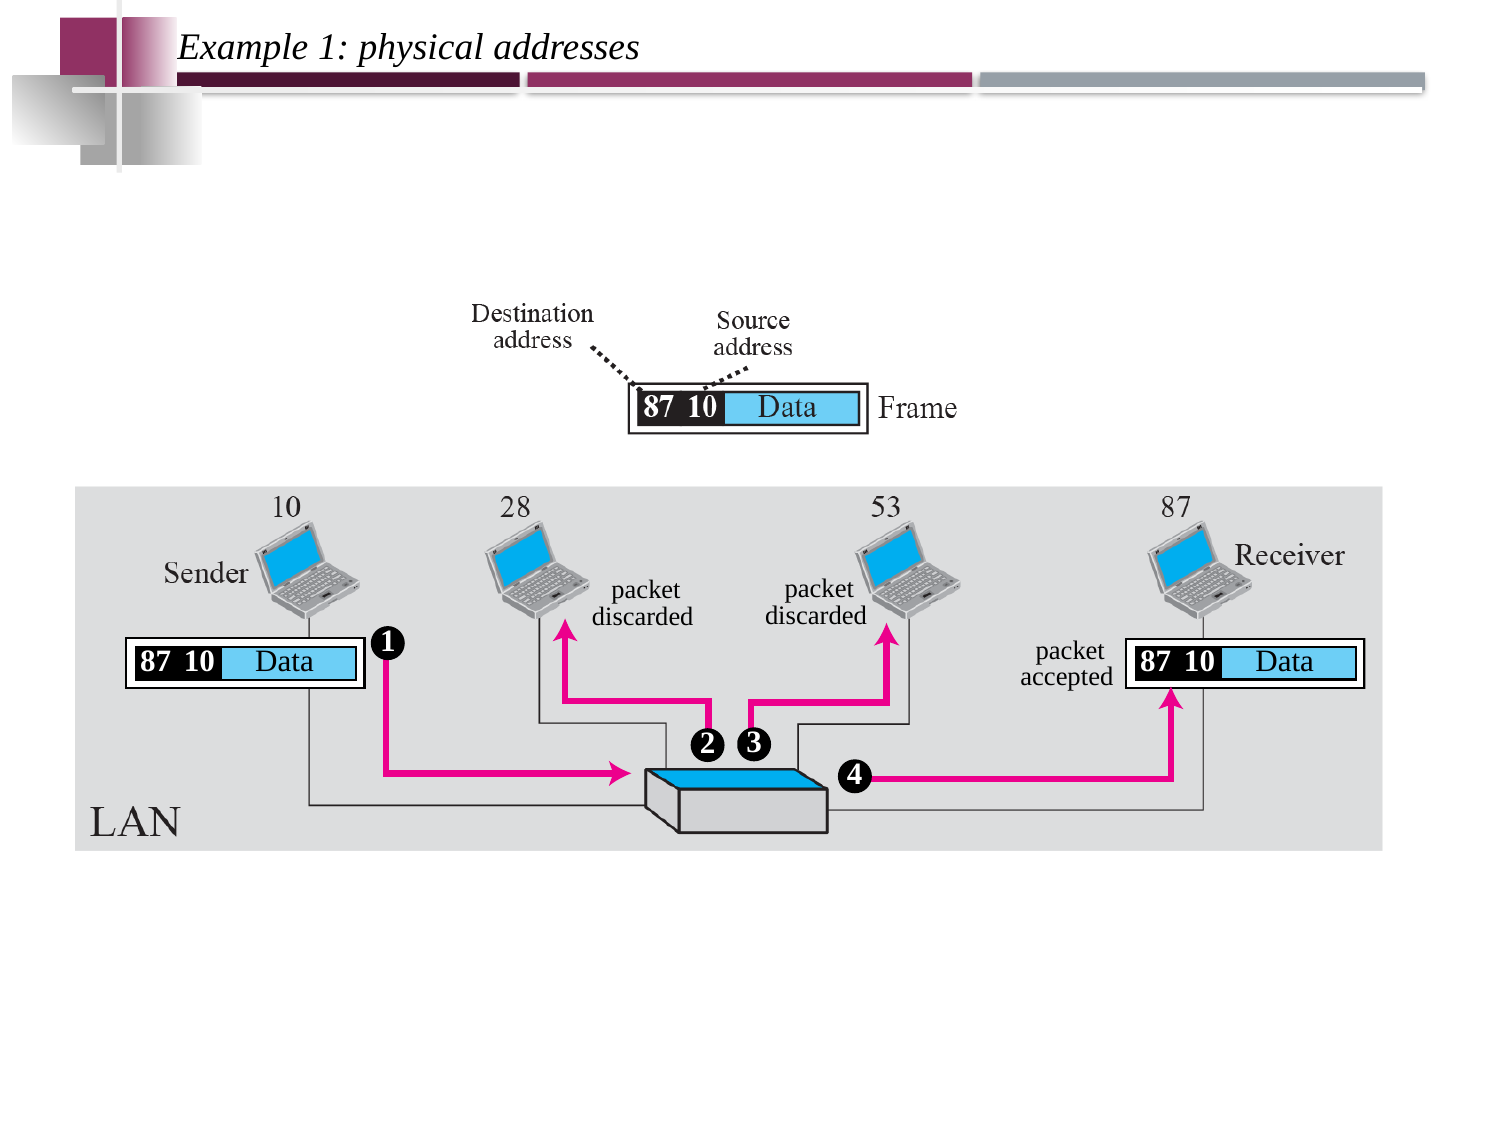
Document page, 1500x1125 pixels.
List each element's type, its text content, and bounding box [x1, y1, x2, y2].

text_box [12, 75, 105, 145]
text_box Example 1: physical addresses [162, 14, 1100, 75]
text_box [80, 93, 116, 165]
text_box [116, 93, 122, 173]
text_box [141, 93, 202, 165]
text_box [122, 17, 177, 86]
text_box [72, 87, 1423, 93]
text_box [60, 17, 116, 86]
text_box [122, 93, 141, 165]
picture [74, 299, 1384, 851]
text_box [116, 0, 122, 87]
